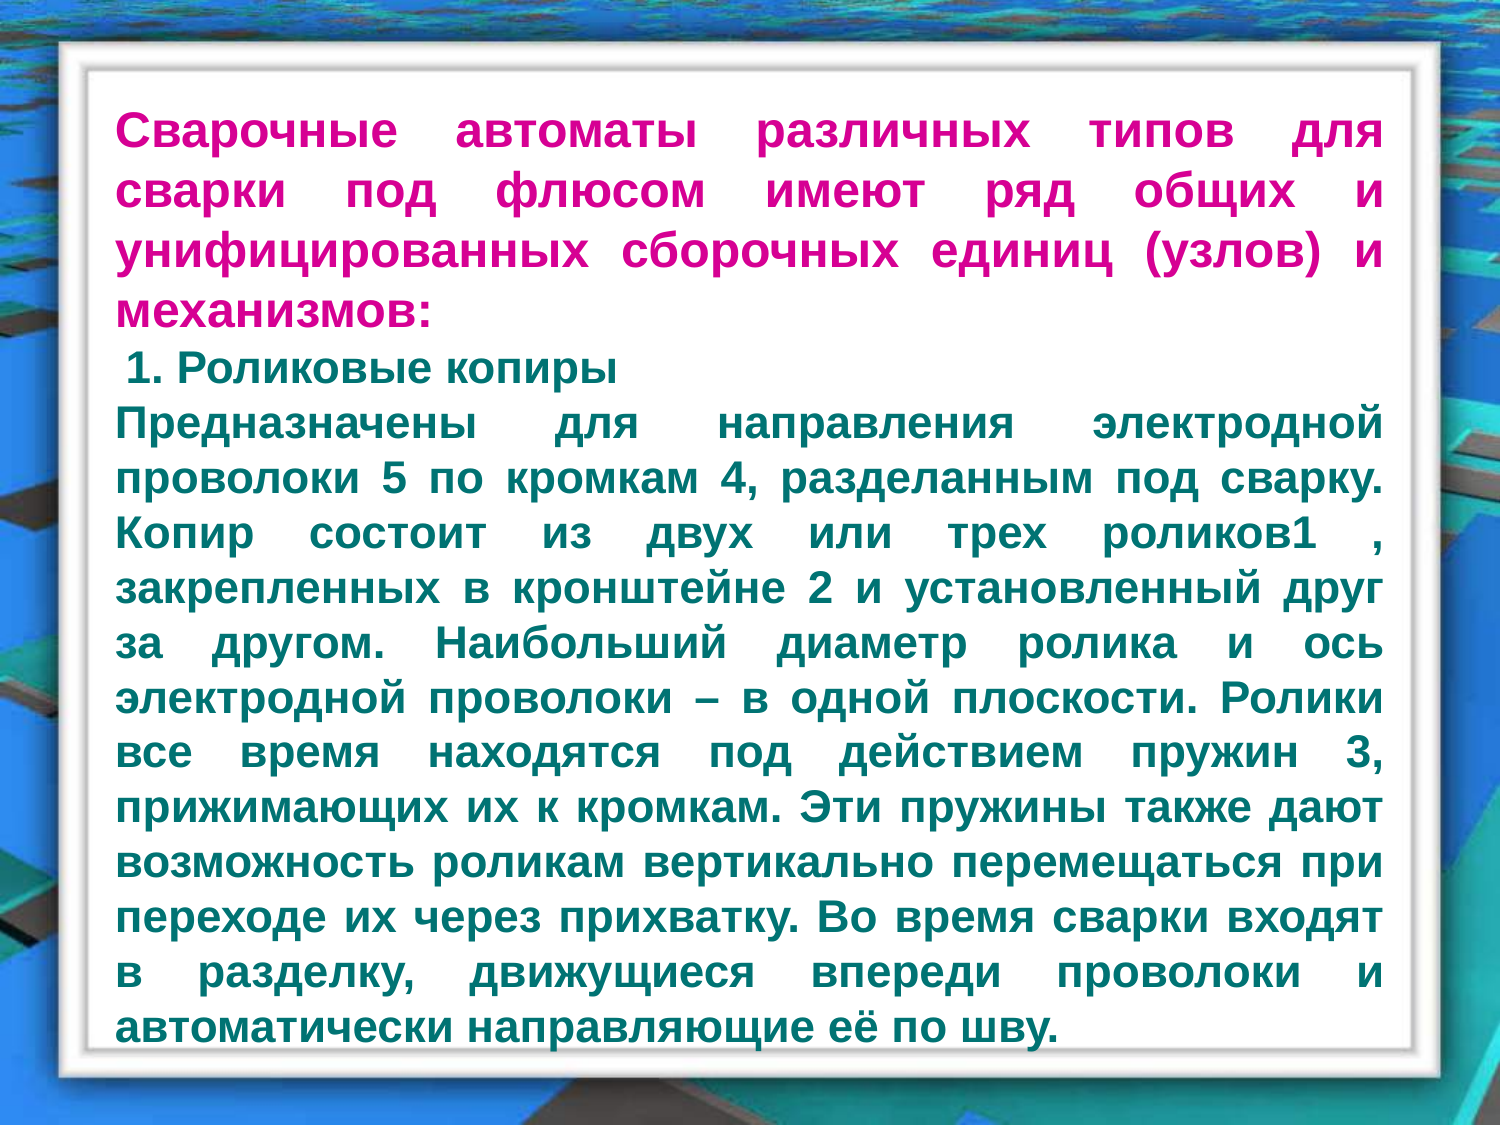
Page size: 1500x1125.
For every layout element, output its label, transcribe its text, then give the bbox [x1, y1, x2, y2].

text_box Сварочные автоматы различных типов для сварки под флюсом имеют ряд общих и унифицированных сборочных единиц (узлов) и механизмов: 1. Роликовые копиры Предназначены для направления электродной проволоки 5 по кромкам 4, разделанным под сварку. Копир состоит из двух или трех роликов1 , закрепленных в кронштейне 2 и установленный друг за другом. Наибольший диаметр ролика и ось электродной проволоки – в одной плоскости. Ролики все время находятся под действием пружин 3, прижимающих их к кромкам. Эти пружины также дают возможность роликам вертикально перемещаться при переходе их через прихватку. Во время сварки входят в разделку, движущиеся впереди проволоки и автоматически направляющие её по шву. [100, 89, 1400, 1115]
picture [0, 0, 1500, 1125]
